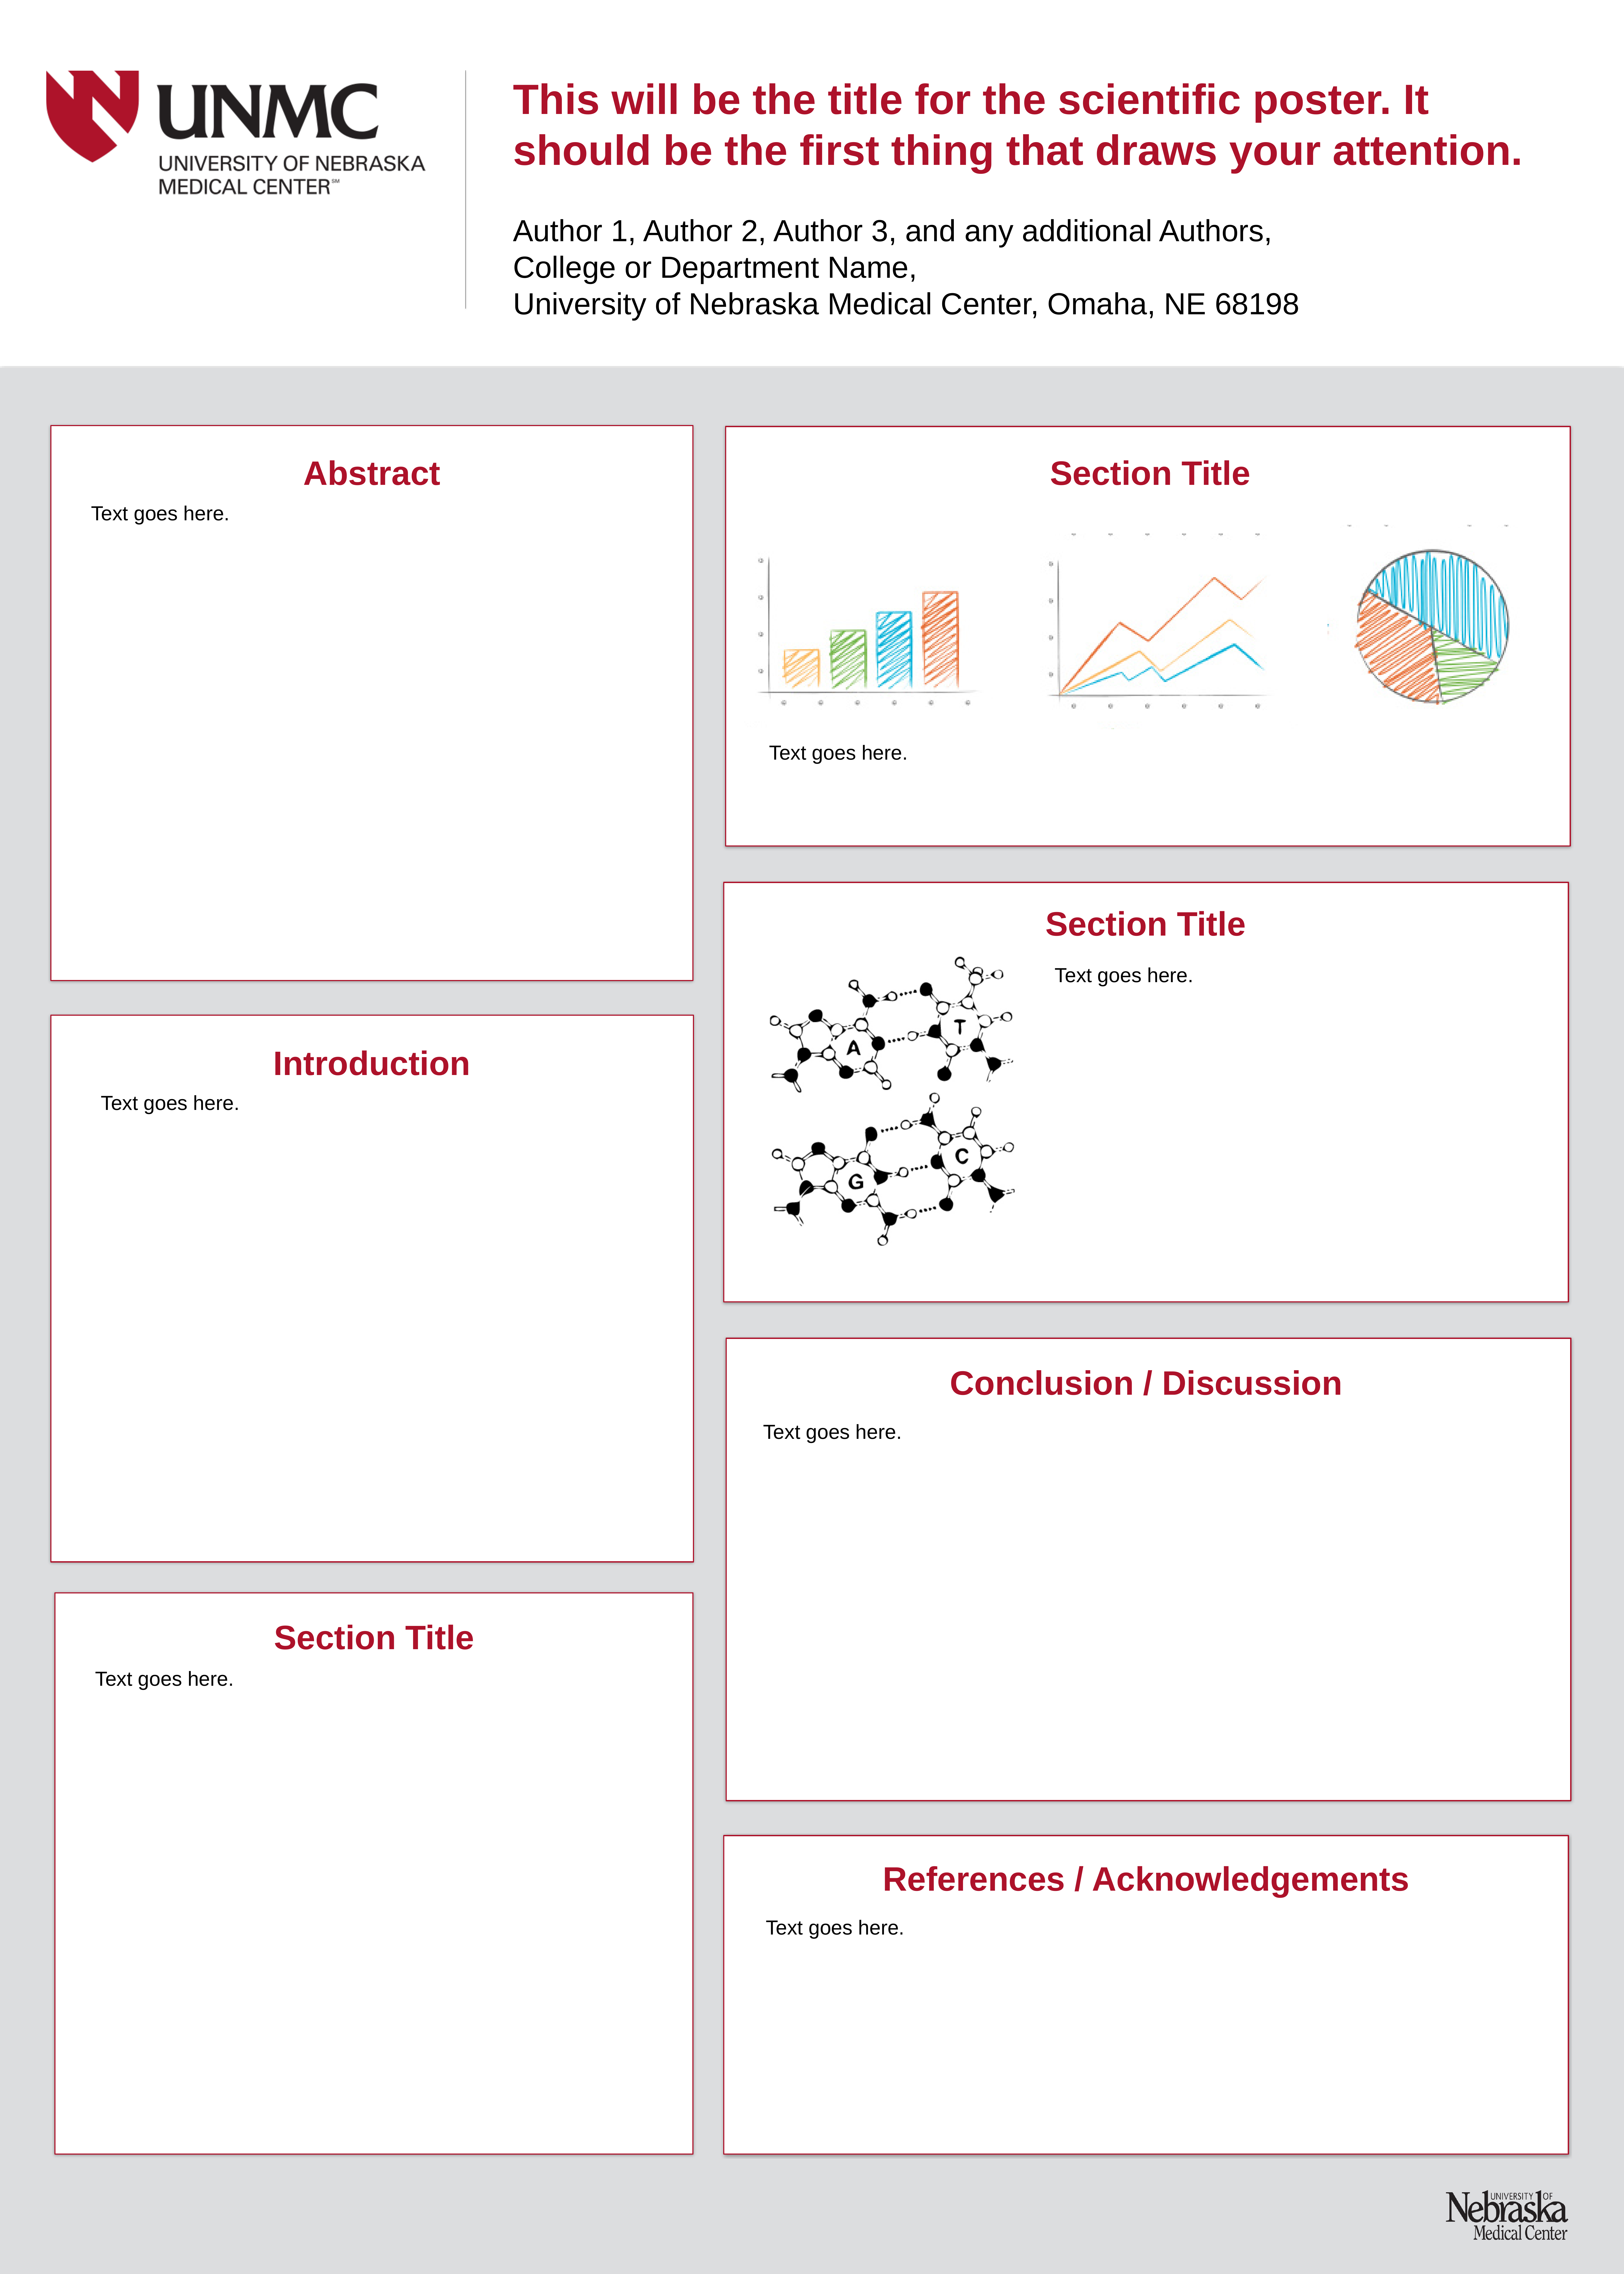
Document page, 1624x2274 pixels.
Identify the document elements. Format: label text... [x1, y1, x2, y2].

text_box [723, 1835, 1569, 2154]
picture [1327, 525, 1523, 725]
text_box Section Title [76, 1613, 673, 1658]
text_box Text goes here. [762, 1912, 1523, 1941]
title This will be the title for the scientific poster. It should be the first thing that draws your attention. [509, 71, 1569, 175]
text_box [726, 1338, 1571, 1801]
text_box Abstract [76, 449, 668, 494]
text_box [55, 1593, 693, 2154]
text_box [725, 426, 1570, 846]
text_box Author 1, Author 2, Author 3, and any additional Authors, College or Department Name, University of Nebraska Medical Center, Omaha, NE 68198 [509, 209, 1584, 322]
text_box References / Acknowledgements [757, 1855, 1535, 1900]
picture [729, 536, 999, 728]
text_box Text goes here. [87, 498, 668, 527]
text_box Text goes here. [759, 1417, 1523, 1445]
text_box Text goes here. [97, 1088, 620, 1116]
picture [46, 71, 425, 194]
text_box Text goes here. [1051, 960, 1535, 989]
text_box Introduction [76, 1039, 668, 1084]
text_box Section Title [765, 900, 1526, 945]
text_box [51, 425, 693, 981]
text_box Section Title [765, 449, 1535, 494]
text_box [0, 368, 1624, 2274]
picture [1445, 2190, 1569, 2240]
text_box [723, 882, 1569, 1302]
text_box Text goes here. [765, 737, 1525, 766]
picture [765, 950, 1023, 1258]
picture [1029, 534, 1298, 729]
text_box [51, 1015, 693, 1562]
text_box Conclusion / Discussion [757, 1359, 1535, 1404]
text_box Text goes here. [91, 1664, 630, 1692]
